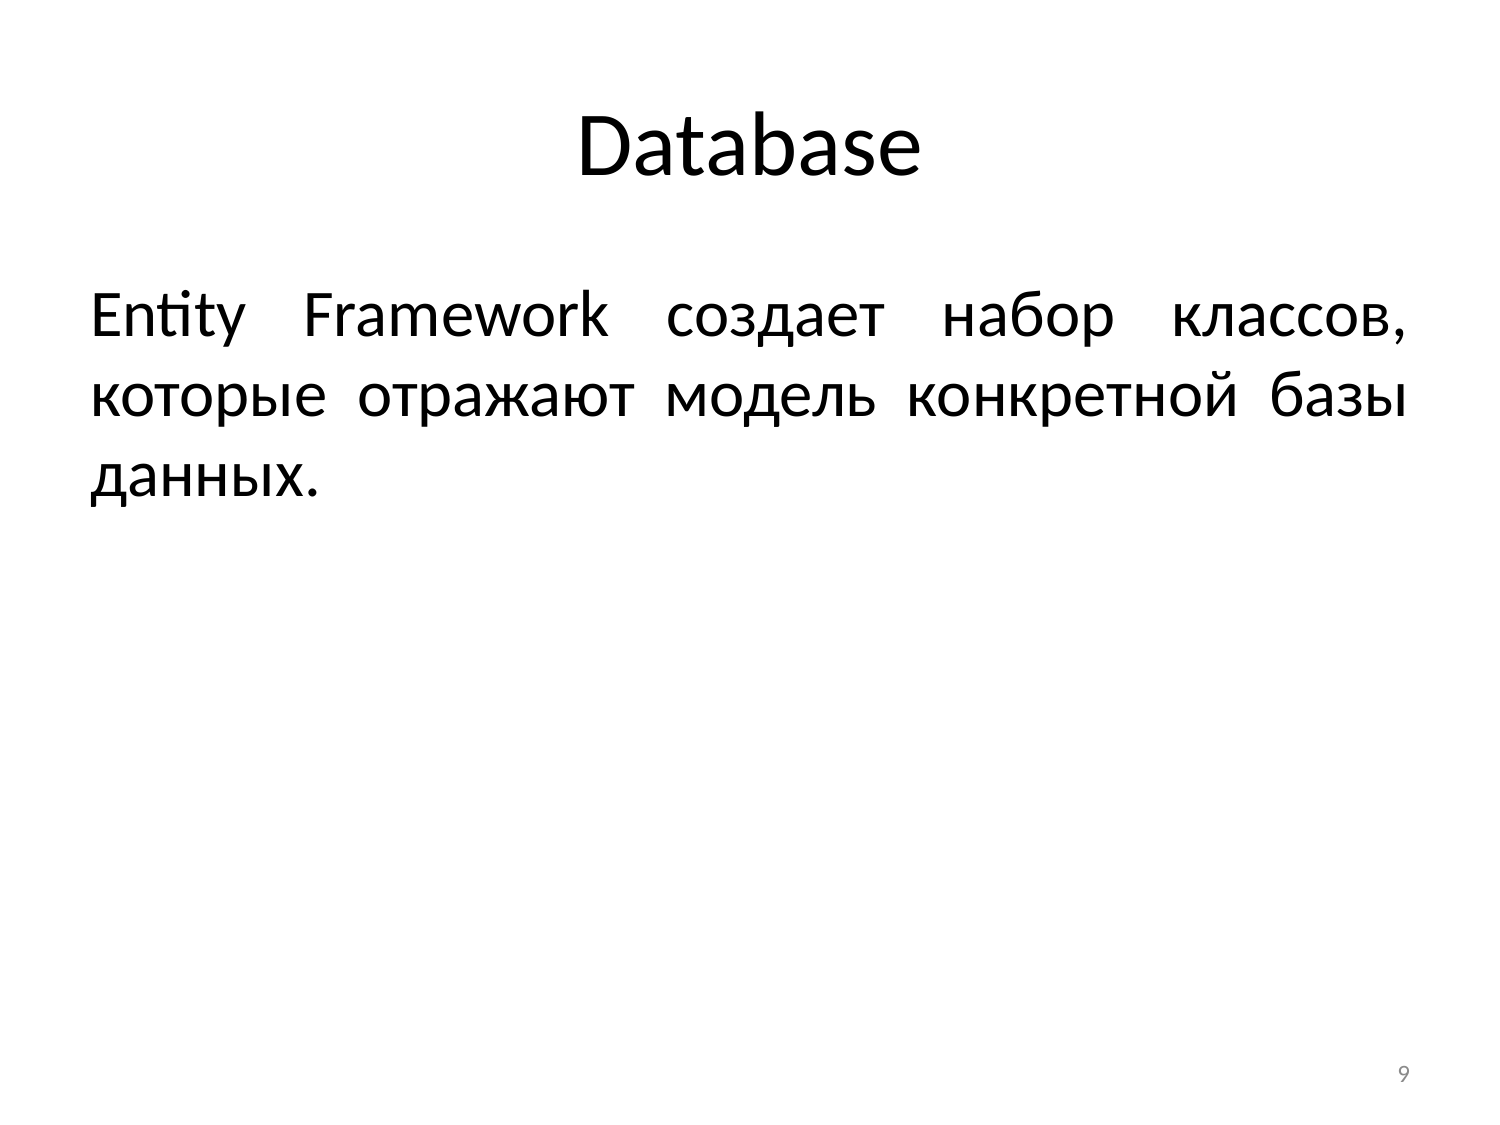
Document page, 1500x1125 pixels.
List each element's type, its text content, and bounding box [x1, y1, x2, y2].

title Database [75, 45, 1425, 233]
slide_number 9 [1074, 1042, 1425, 1103]
list Entity Framework создает набор классов, которые отражают модель конкретной базы данных. [75, 262, 1425, 1005]
